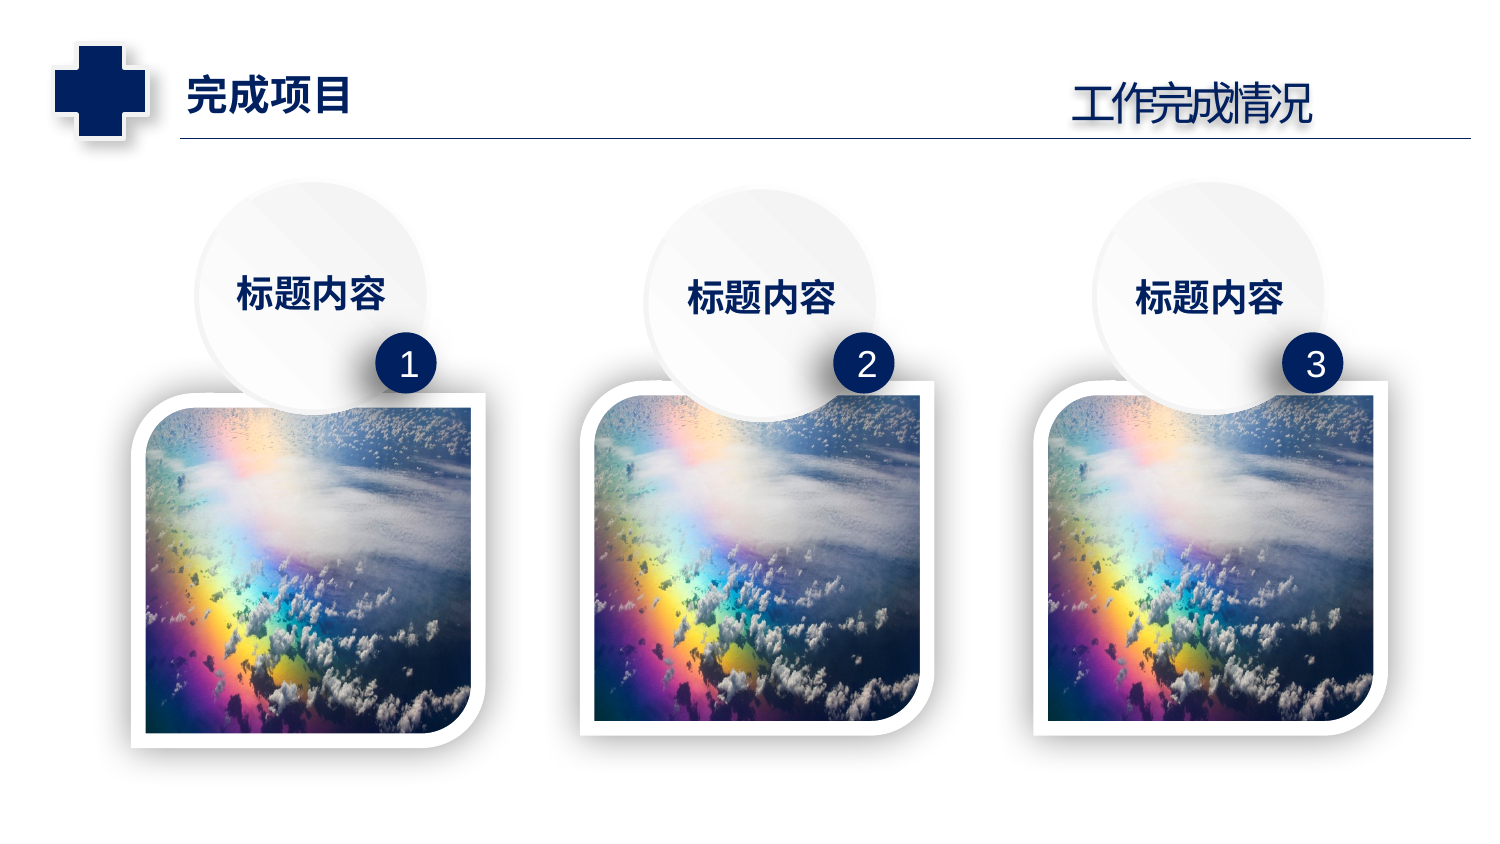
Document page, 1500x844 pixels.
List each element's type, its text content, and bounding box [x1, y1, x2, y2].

text_box 完成项目 [171, 60, 369, 126]
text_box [1091, 176, 1330, 415]
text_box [643, 184, 882, 423]
picture [1040, 387, 1381, 729]
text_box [193, 176, 432, 415]
text_box 3 [1335, 338, 1346, 385]
text_box 2 [887, 339, 897, 385]
text_box 工作完成情况 [1055, 67, 1329, 138]
picture [586, 387, 928, 729]
picture [137, 400, 479, 741]
